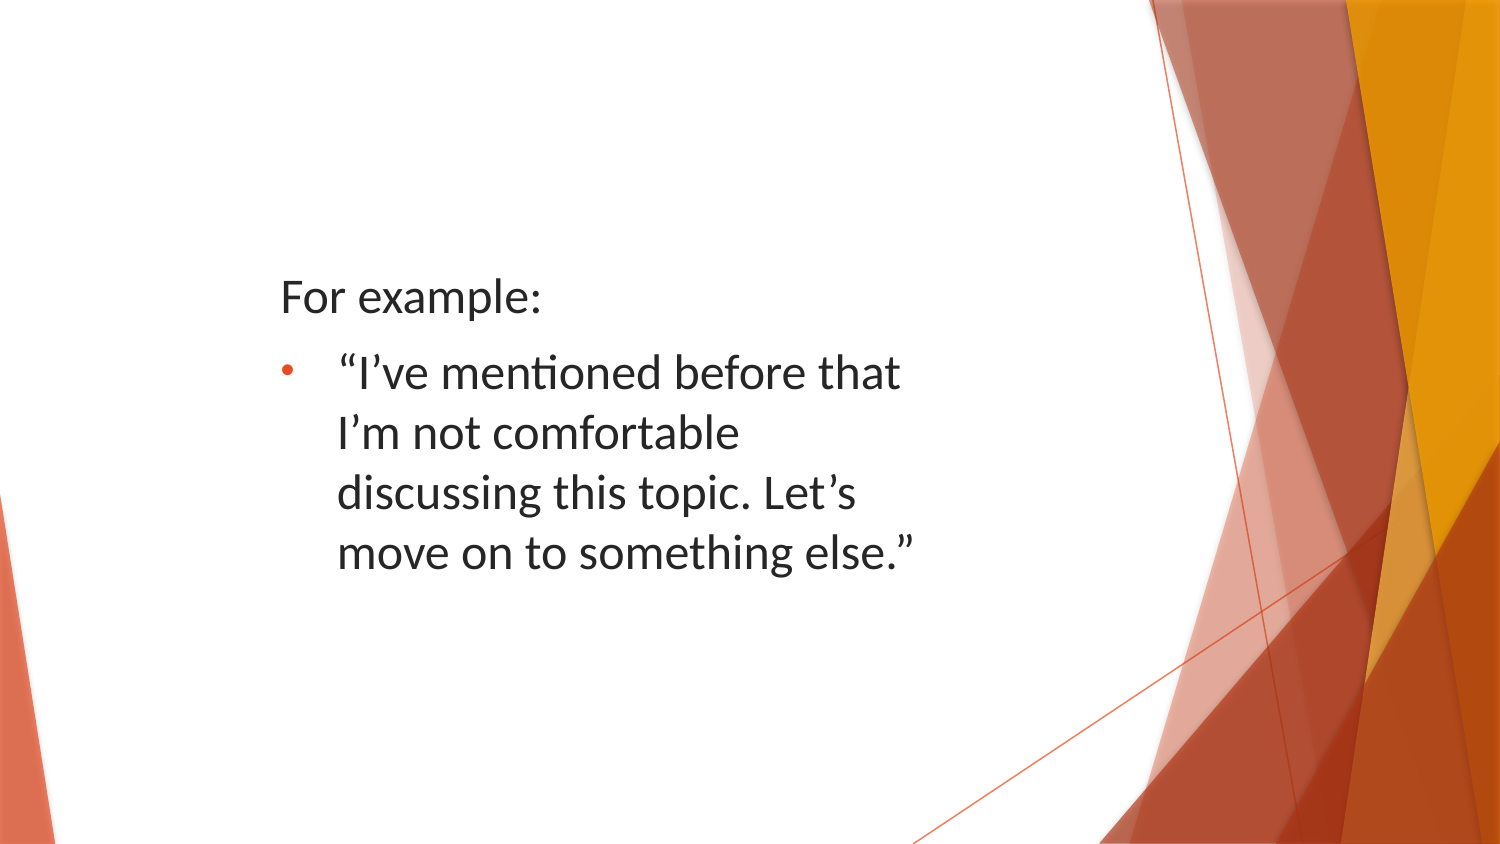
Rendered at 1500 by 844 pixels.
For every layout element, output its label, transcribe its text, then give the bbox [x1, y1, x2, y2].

list For example: “I’ve mentioned before that I’m not comfortable discussing this topic. Let’s move on to something else.” [265, 114, 951, 729]
